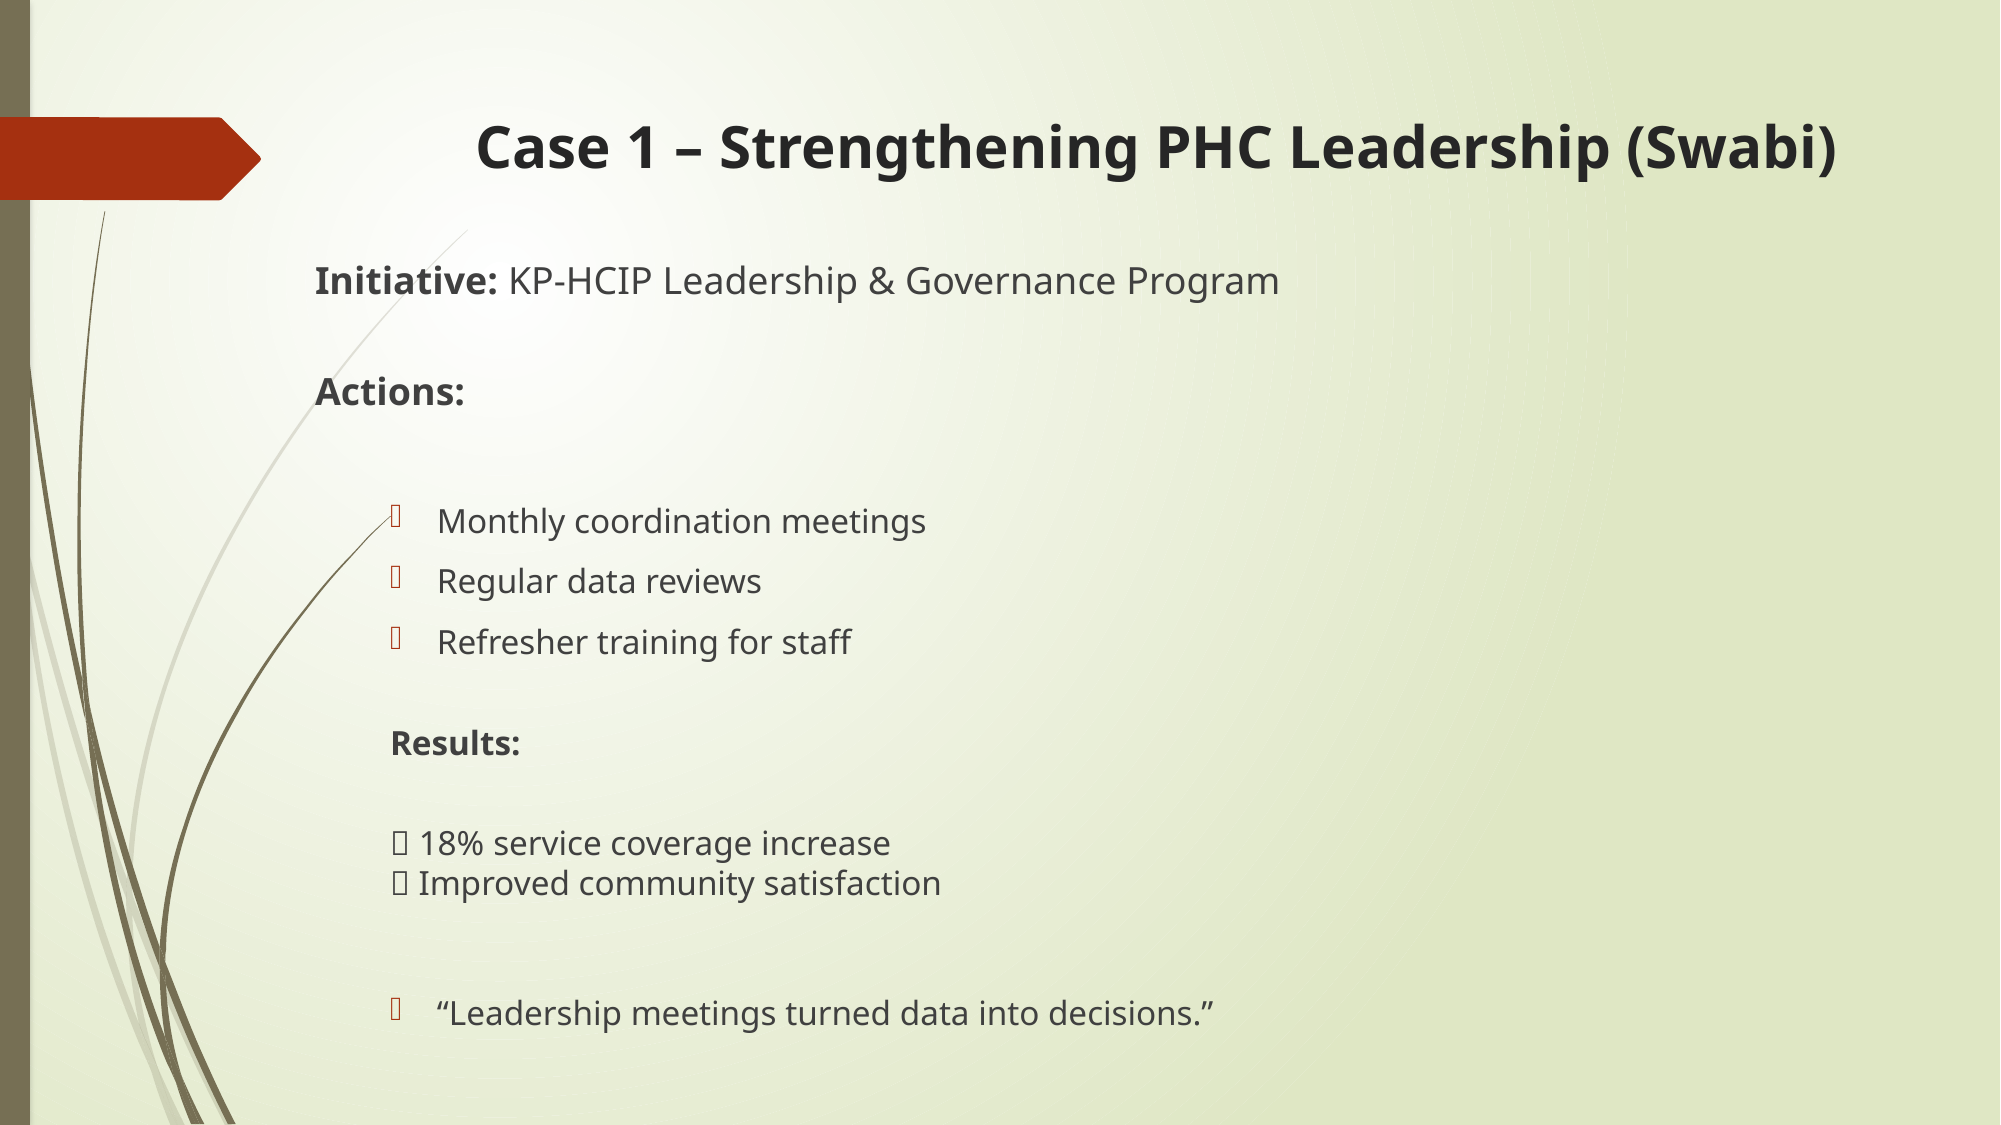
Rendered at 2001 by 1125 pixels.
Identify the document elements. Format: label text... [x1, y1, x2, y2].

title Case 1 – Strengthening PHC Leadership (Swabi) [425, 102, 1888, 313]
list Initiative: KP-HCIP Leadership & Governance Program Actions: Monthly coordination meetings Regular data reviews Refresher training for staff Results: ✅ 18% service coverage increase ✅ Improved community satisfaction “Leadership meetings turned data into decisions.” [300, 249, 1863, 1066]
